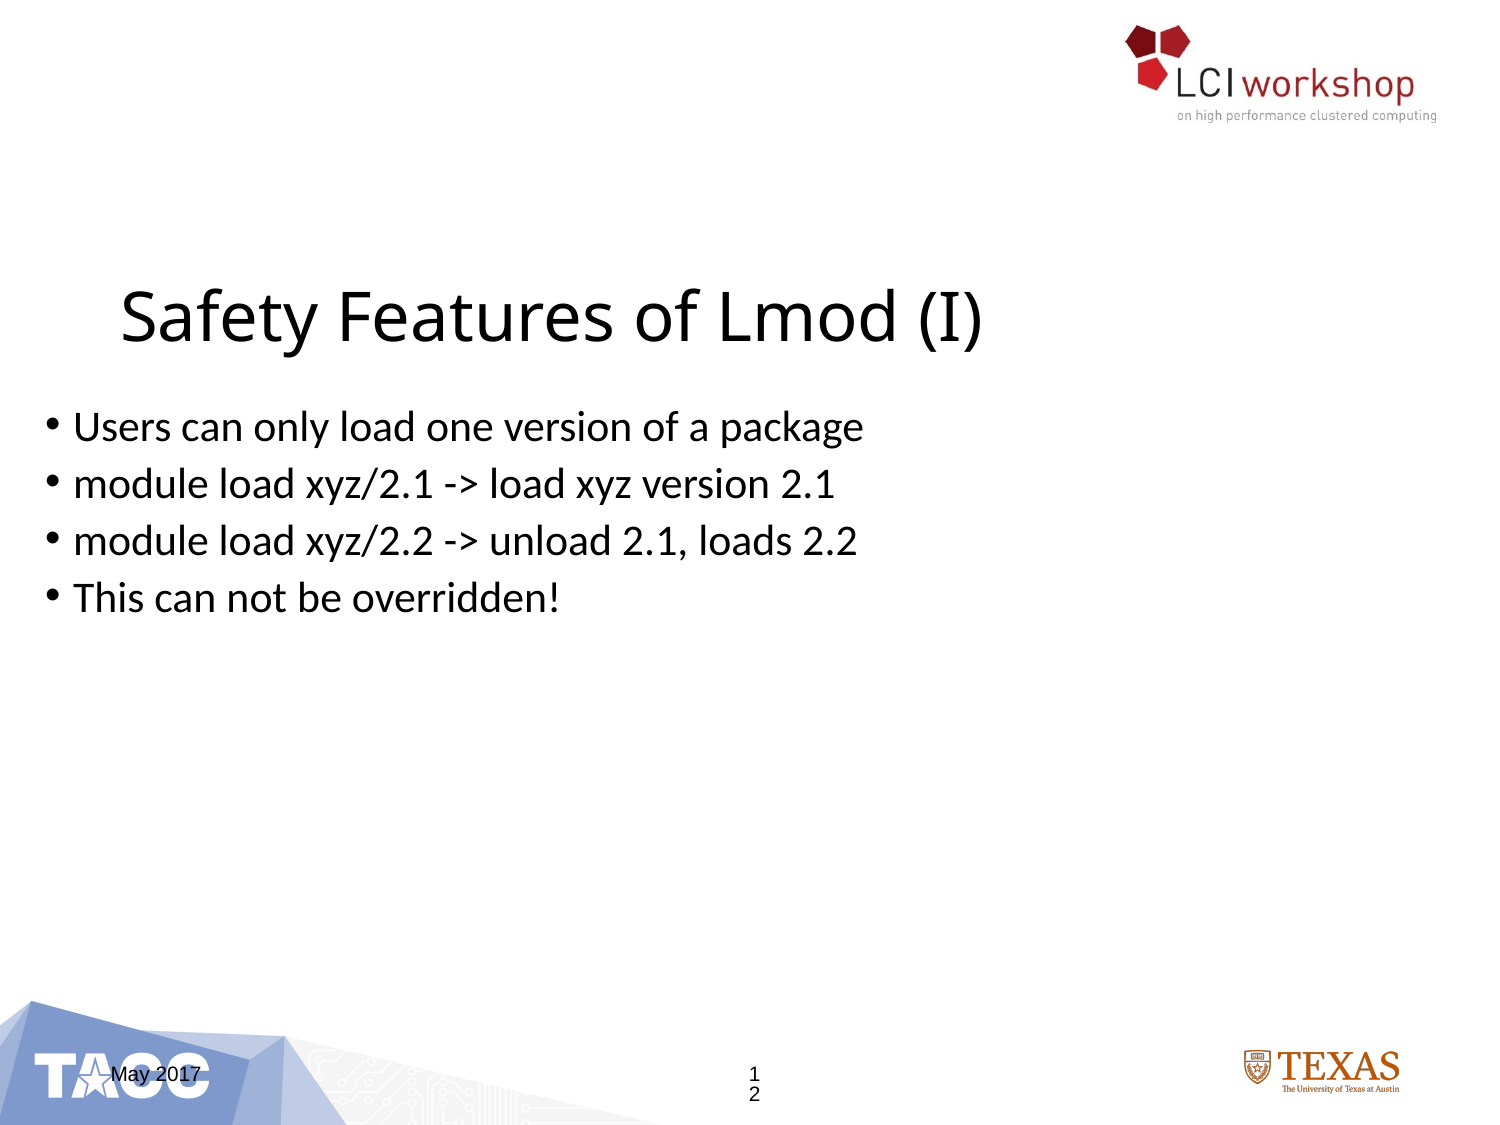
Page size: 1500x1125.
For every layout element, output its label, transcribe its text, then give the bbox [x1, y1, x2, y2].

slide_number 12 [740, 1053, 771, 1092]
picture [1125, 25, 1436, 123]
list Users can only load one version of a package module load xyz/2.1 -> load xyz version 2.1 module load xyz/2.2 -> unload 2.1, loads 2.2 This can not be overridden! [36, 399, 1463, 754]
text_box May 2017 [103, 1052, 441, 1093]
title Safety Features of Lmod (I) [111, 236, 1426, 399]
picture [1210, 1017, 1433, 1125]
picture [0, 999, 659, 1125]
